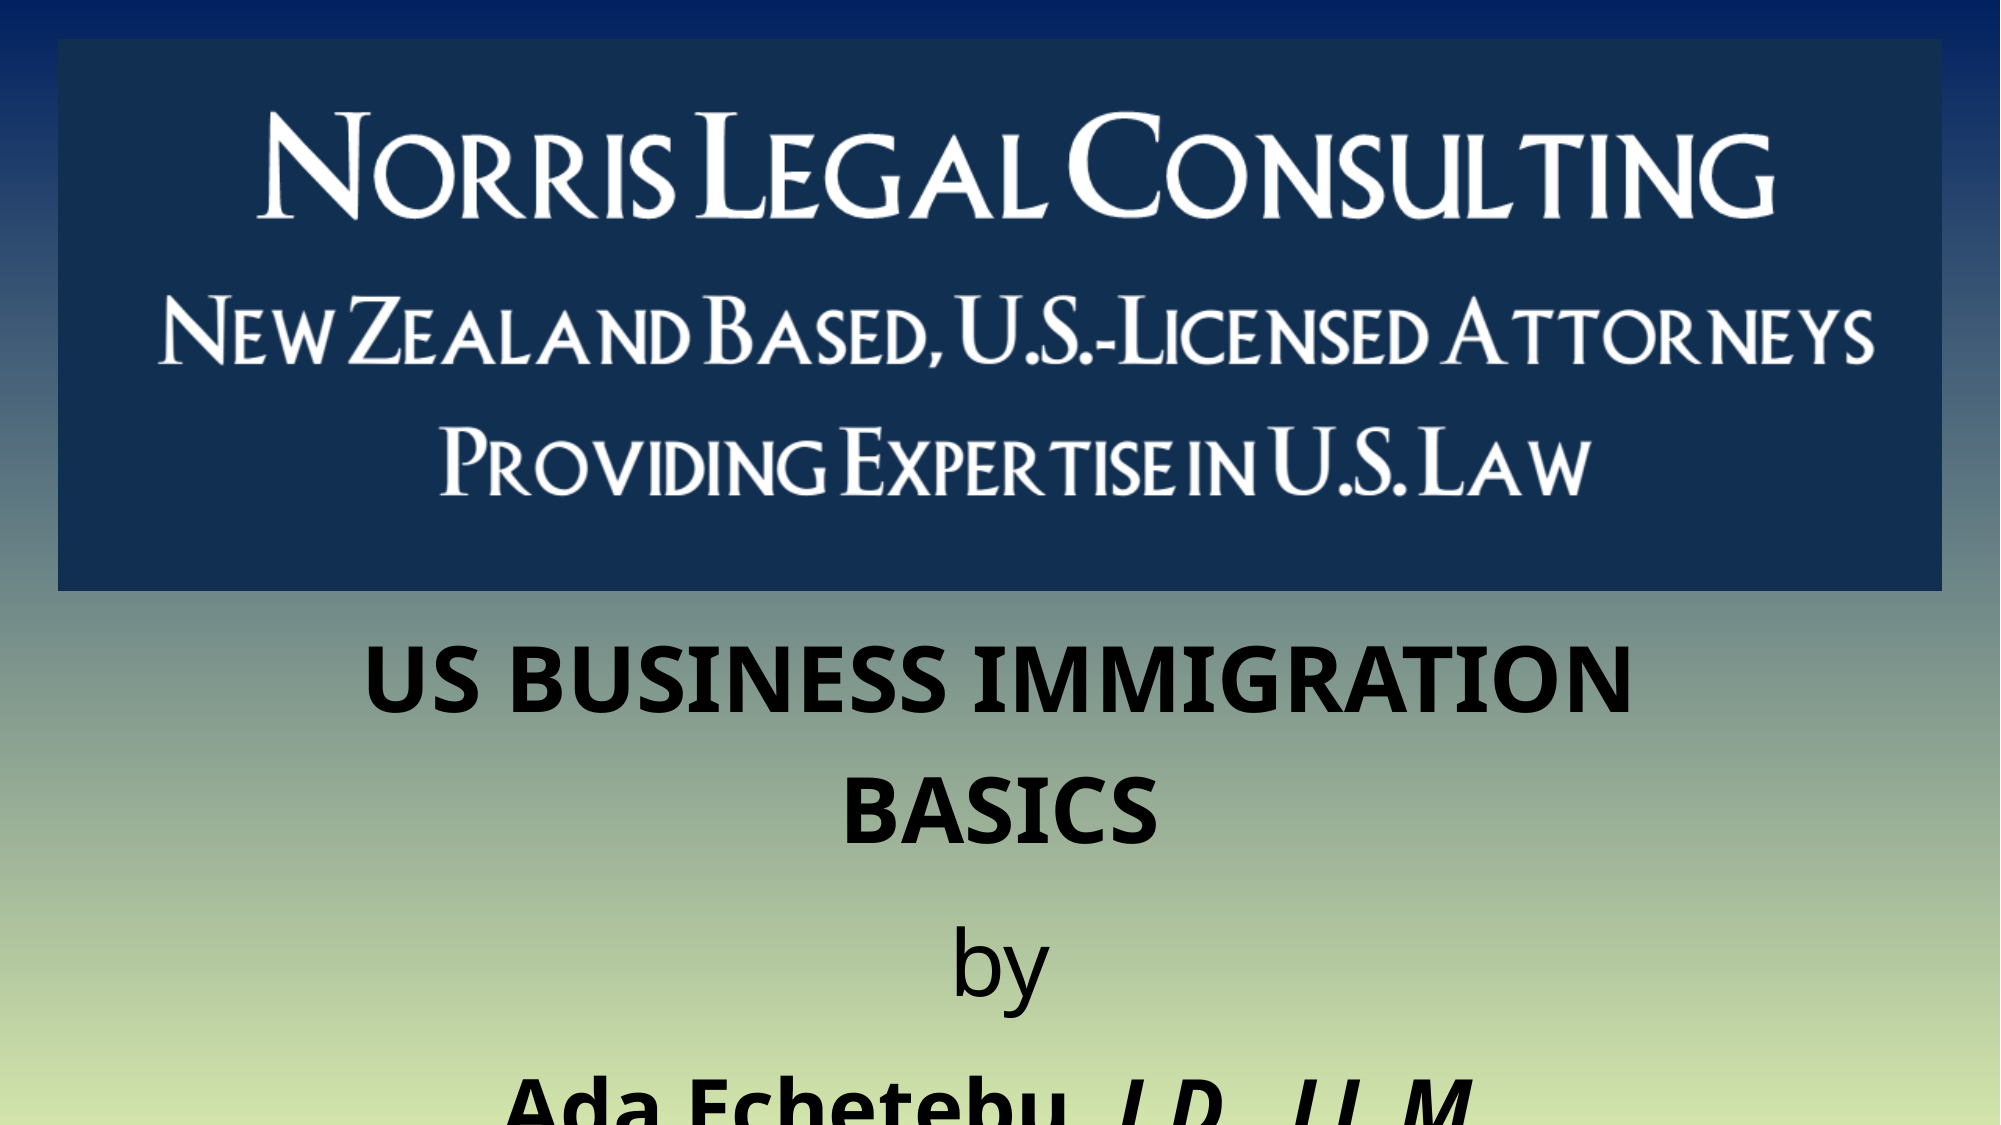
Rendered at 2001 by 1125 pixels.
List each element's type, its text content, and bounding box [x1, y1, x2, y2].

picture [57, 38, 1942, 592]
subtitle US BUSINESS IMMIGRATION BASICS by Ada Echetebu, J.D., LL.M. [261, 605, 1739, 863]
